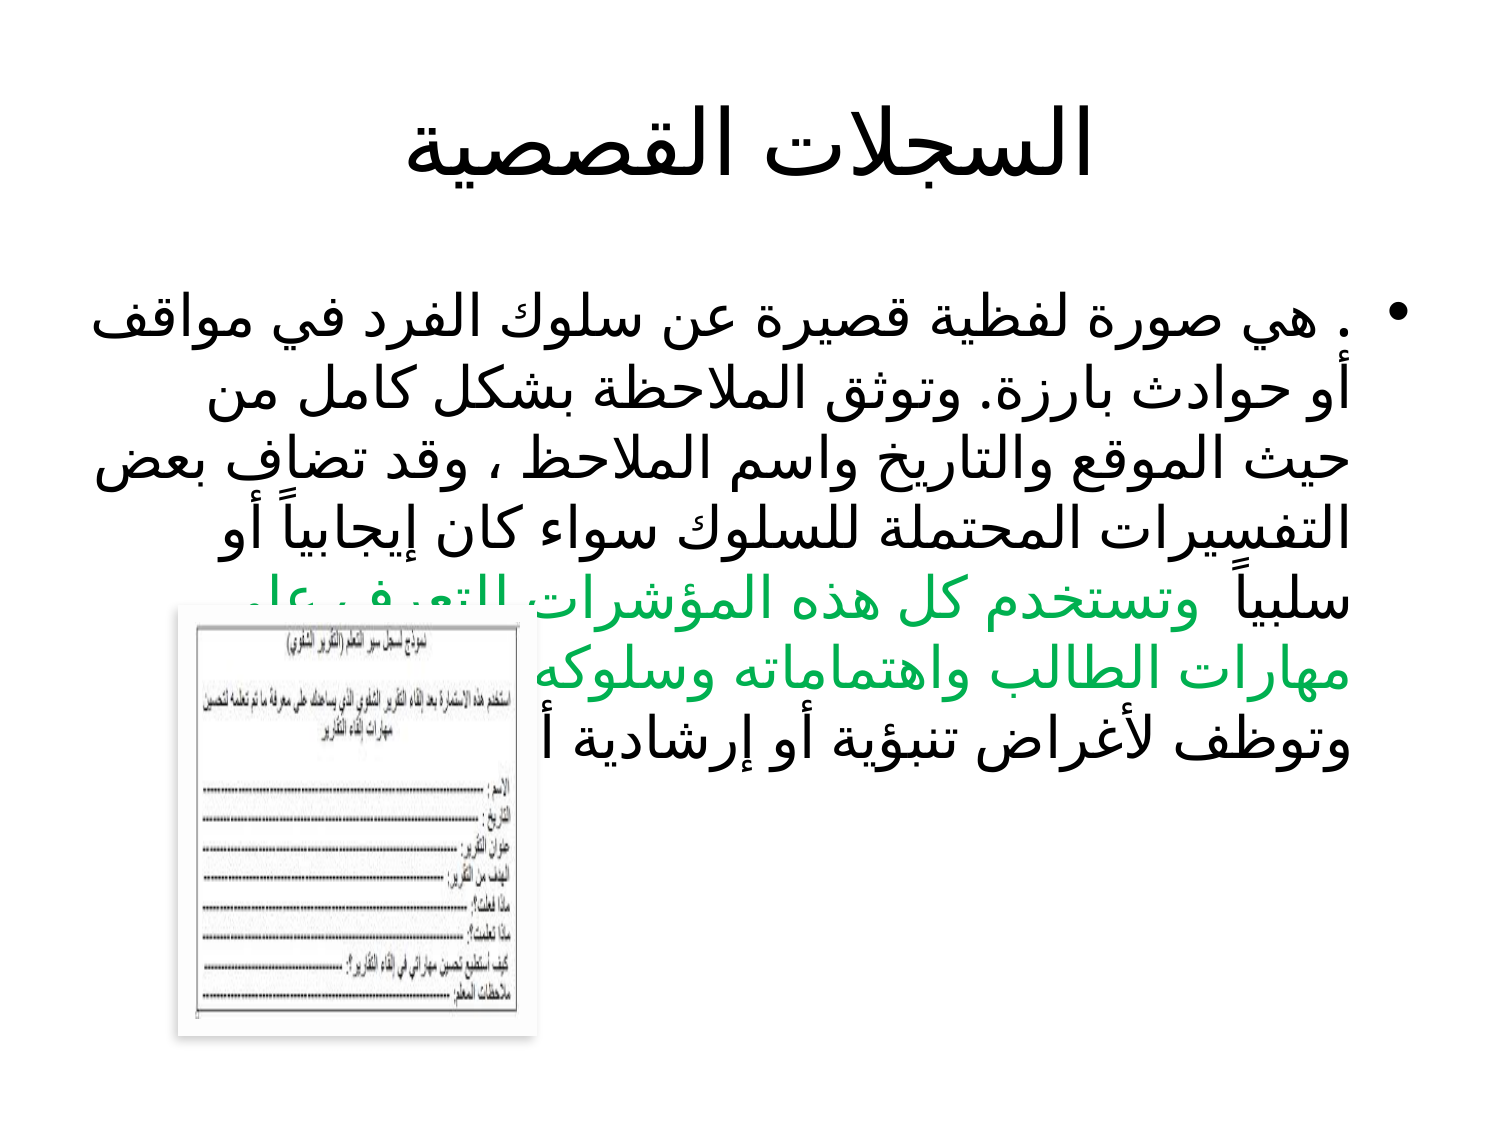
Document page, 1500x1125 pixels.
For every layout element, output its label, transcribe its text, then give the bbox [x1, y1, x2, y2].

list . هي صورة لفظية قصيرة عن سلوك الفرد في مواقف أو حوادث بارزة. وتوثق الملاحظة بشكل كامل من حيث الموقع والتاريخ واسم الملاحظ ، وقد تضاف بعض التفسيرات المحتملة للسلوك سواء كان إيجابياً أو سلبياً وتستخدم كل هذه المؤشرات للتعرف على مهارات الطالب واهتماماته وسلوكه وشخصيته ، وتوظف لأغراض تنبؤية أو إرشادية أو علاجية. [75, 262, 1425, 1005]
picture [194, 621, 521, 1020]
title السجلات القصصية [75, 45, 1425, 233]
